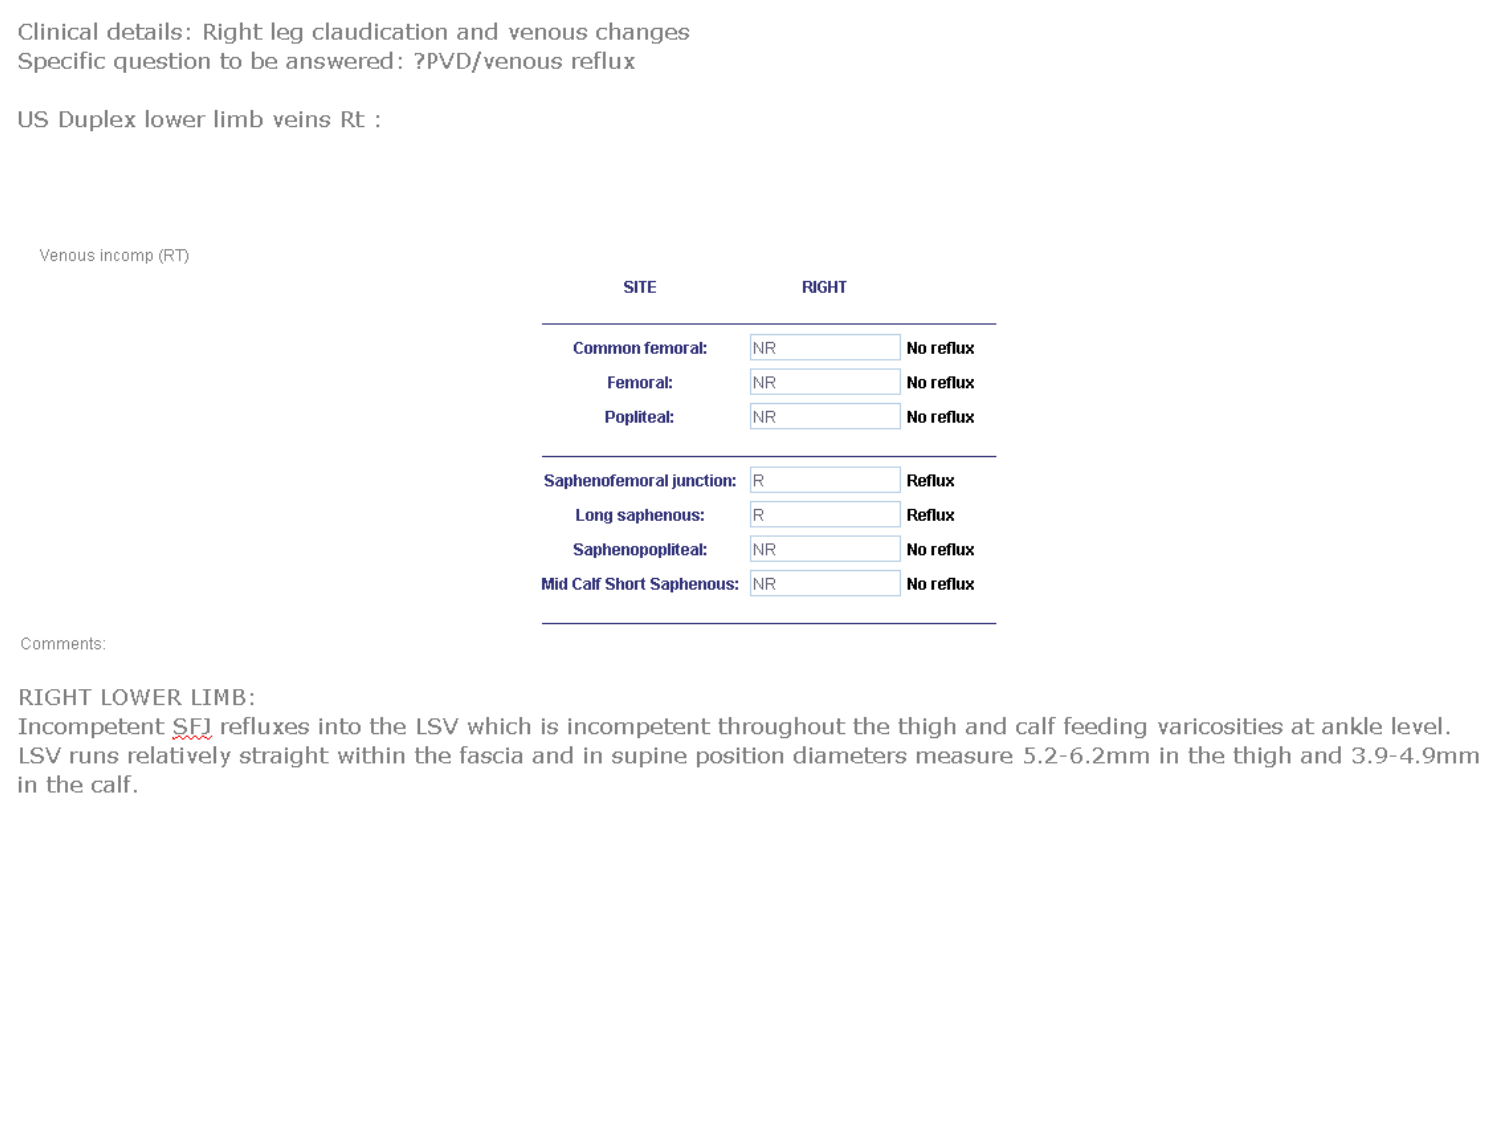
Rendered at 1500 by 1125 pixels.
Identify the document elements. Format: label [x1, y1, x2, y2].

picture [14, 242, 1480, 802]
picture [14, 16, 1480, 146]
